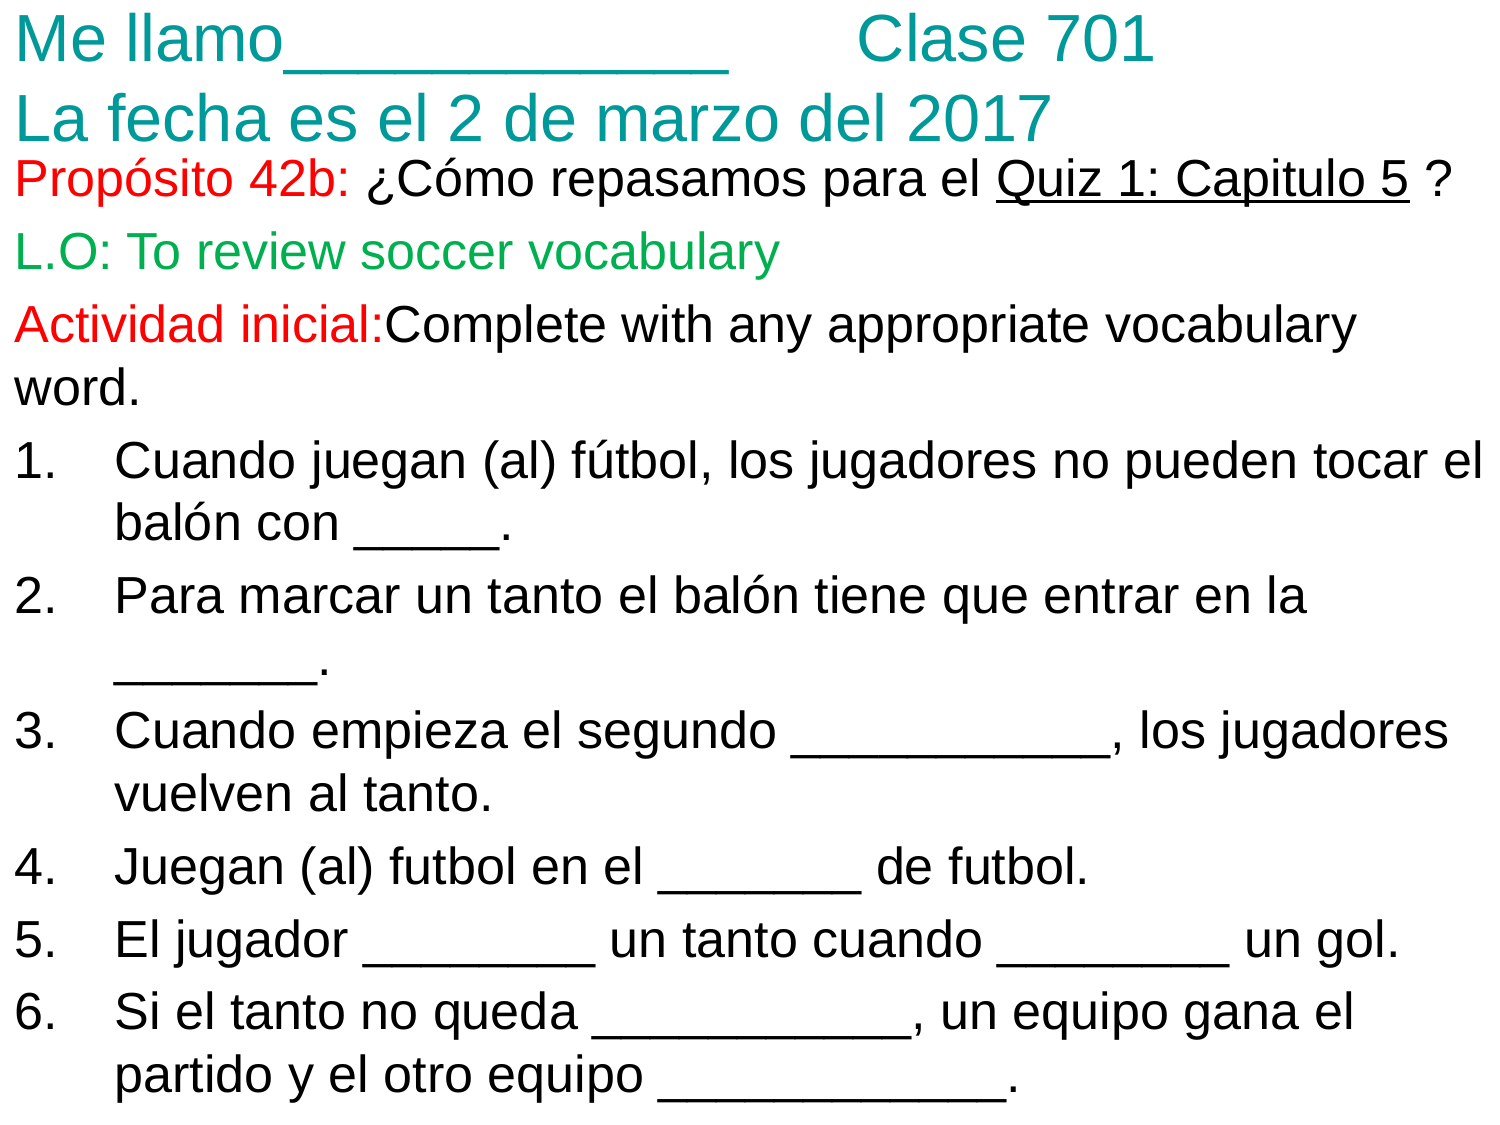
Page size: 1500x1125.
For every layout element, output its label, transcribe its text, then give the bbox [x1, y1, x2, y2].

text_box Propósito 42b: ¿Cómo repasamos para el Quiz 1: Capitulo 5 ? L.O: To review soccer vocabulary Actividad inicial:Complete with any appropriate vocabulary word. Cuando juegan (al) fútbol, los jugadores no pueden tocar el balón con _____. Para marcar un tanto el balón tiene que entrar en la _______. Cuando empieza el segundo ___________, los jugadores vuelven al tanto. Juegan (al) futbol en el _______ de futbol. El jugador ________ un tanto cuando ________ un gol. Si el tanto no queda ___________, un equipo gana el partido y el otro equipo ____________. [0, 175, 1500, 1088]
text_box Me llamo____________ Clase 701 La fecha es el 2 de marzo del 2017 [0, 0, 1500, 175]
